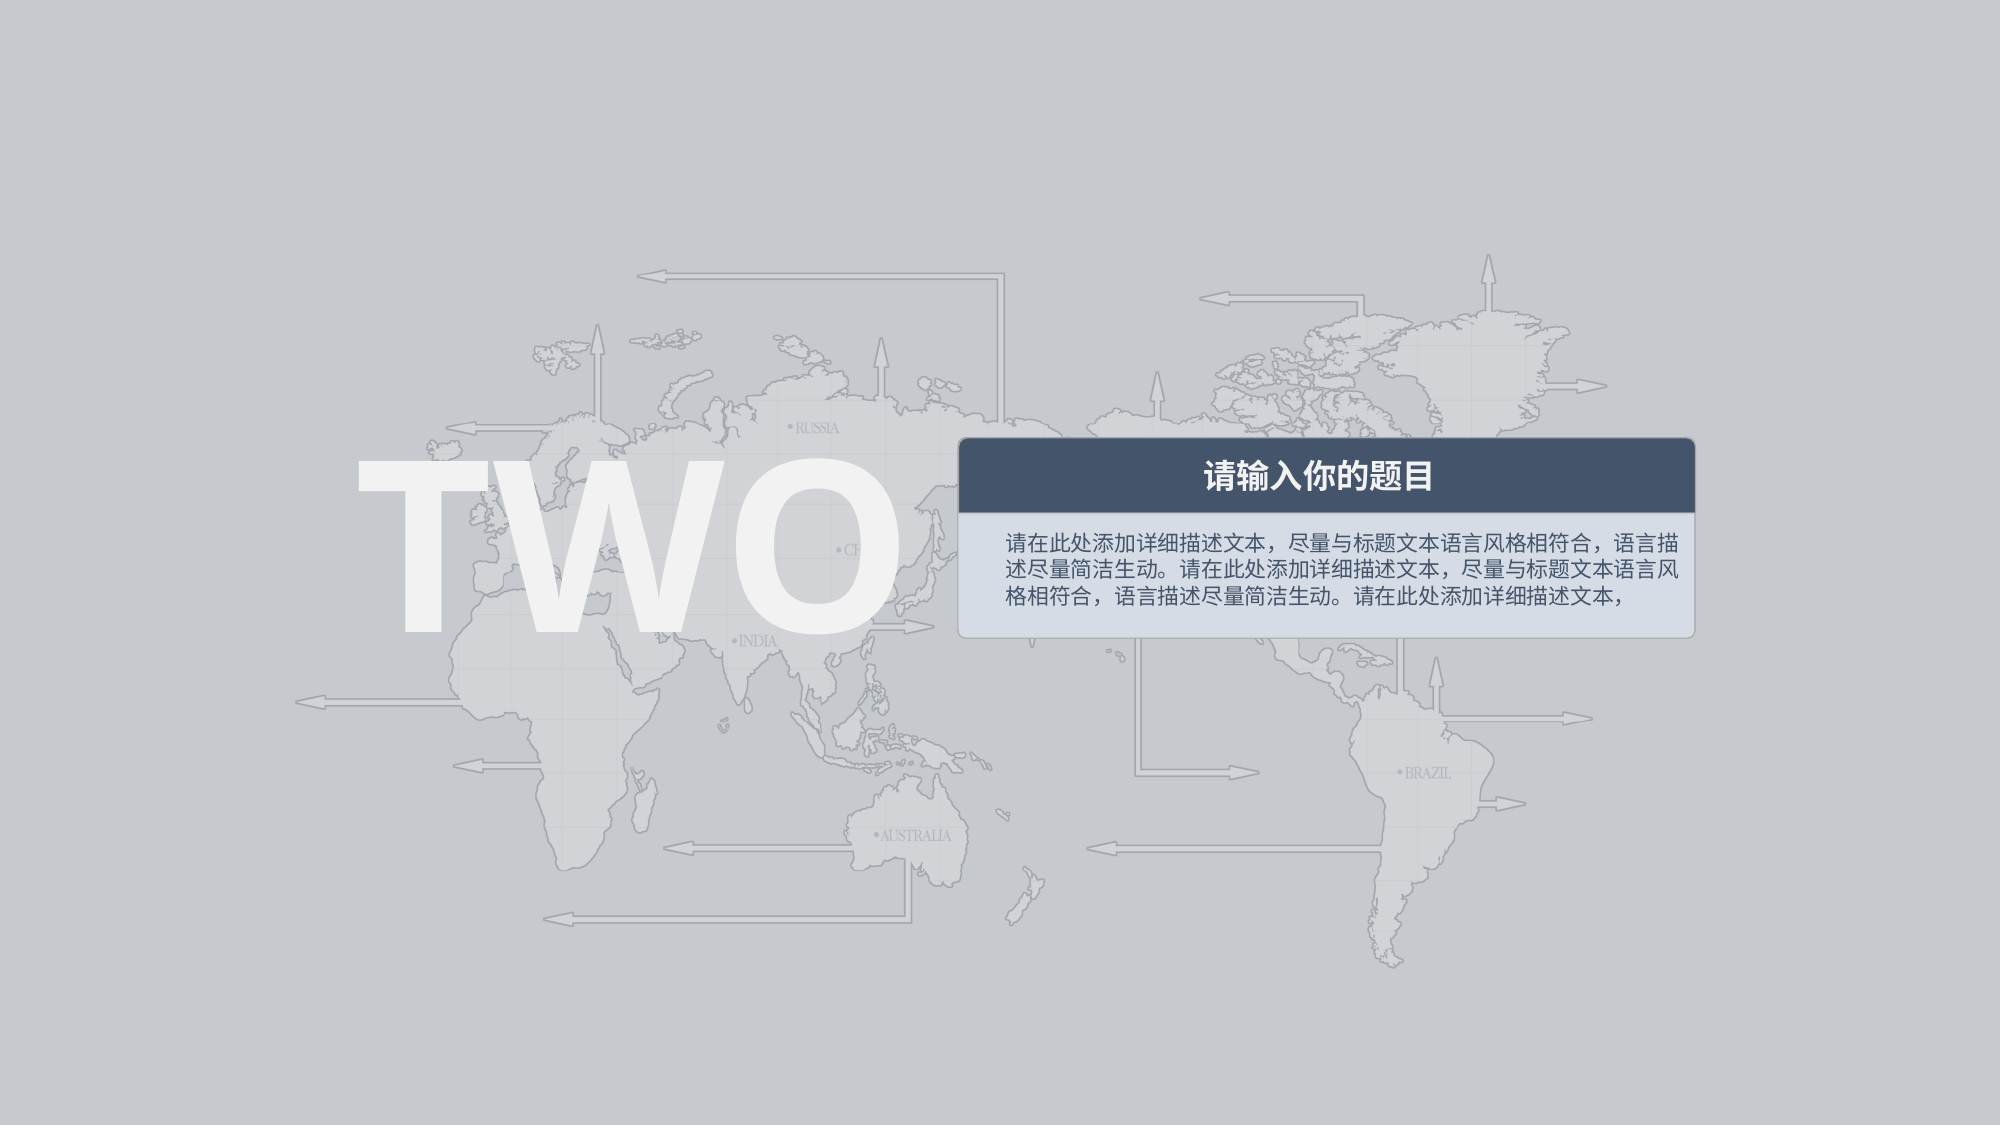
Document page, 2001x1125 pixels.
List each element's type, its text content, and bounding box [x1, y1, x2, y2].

text_box [186, 125, 1776, 1021]
text_box TWO [339, 385, 929, 688]
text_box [957, 437, 1696, 639]
